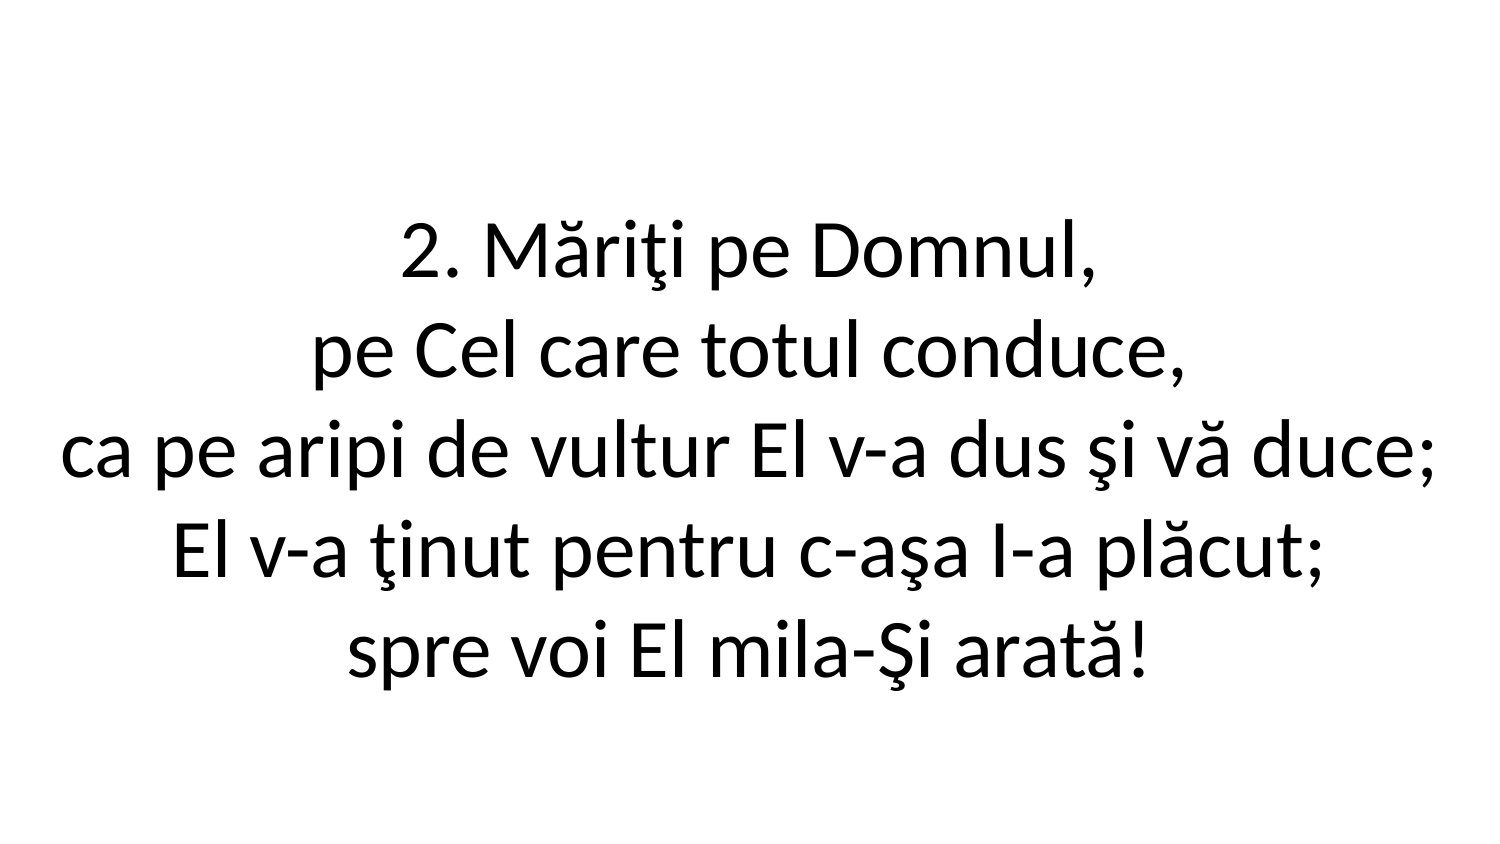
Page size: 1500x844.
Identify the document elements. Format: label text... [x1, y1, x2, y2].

text_box 2. Măriţi pe Domnul, pe Cel care totul conduce, ca pe aripi de vultur El v-a dus şi vă duce; El v-a ţinut pentru c-aşa I-a plăcut; spre voi El mila-Şi arată! [45, 142, 1455, 702]
